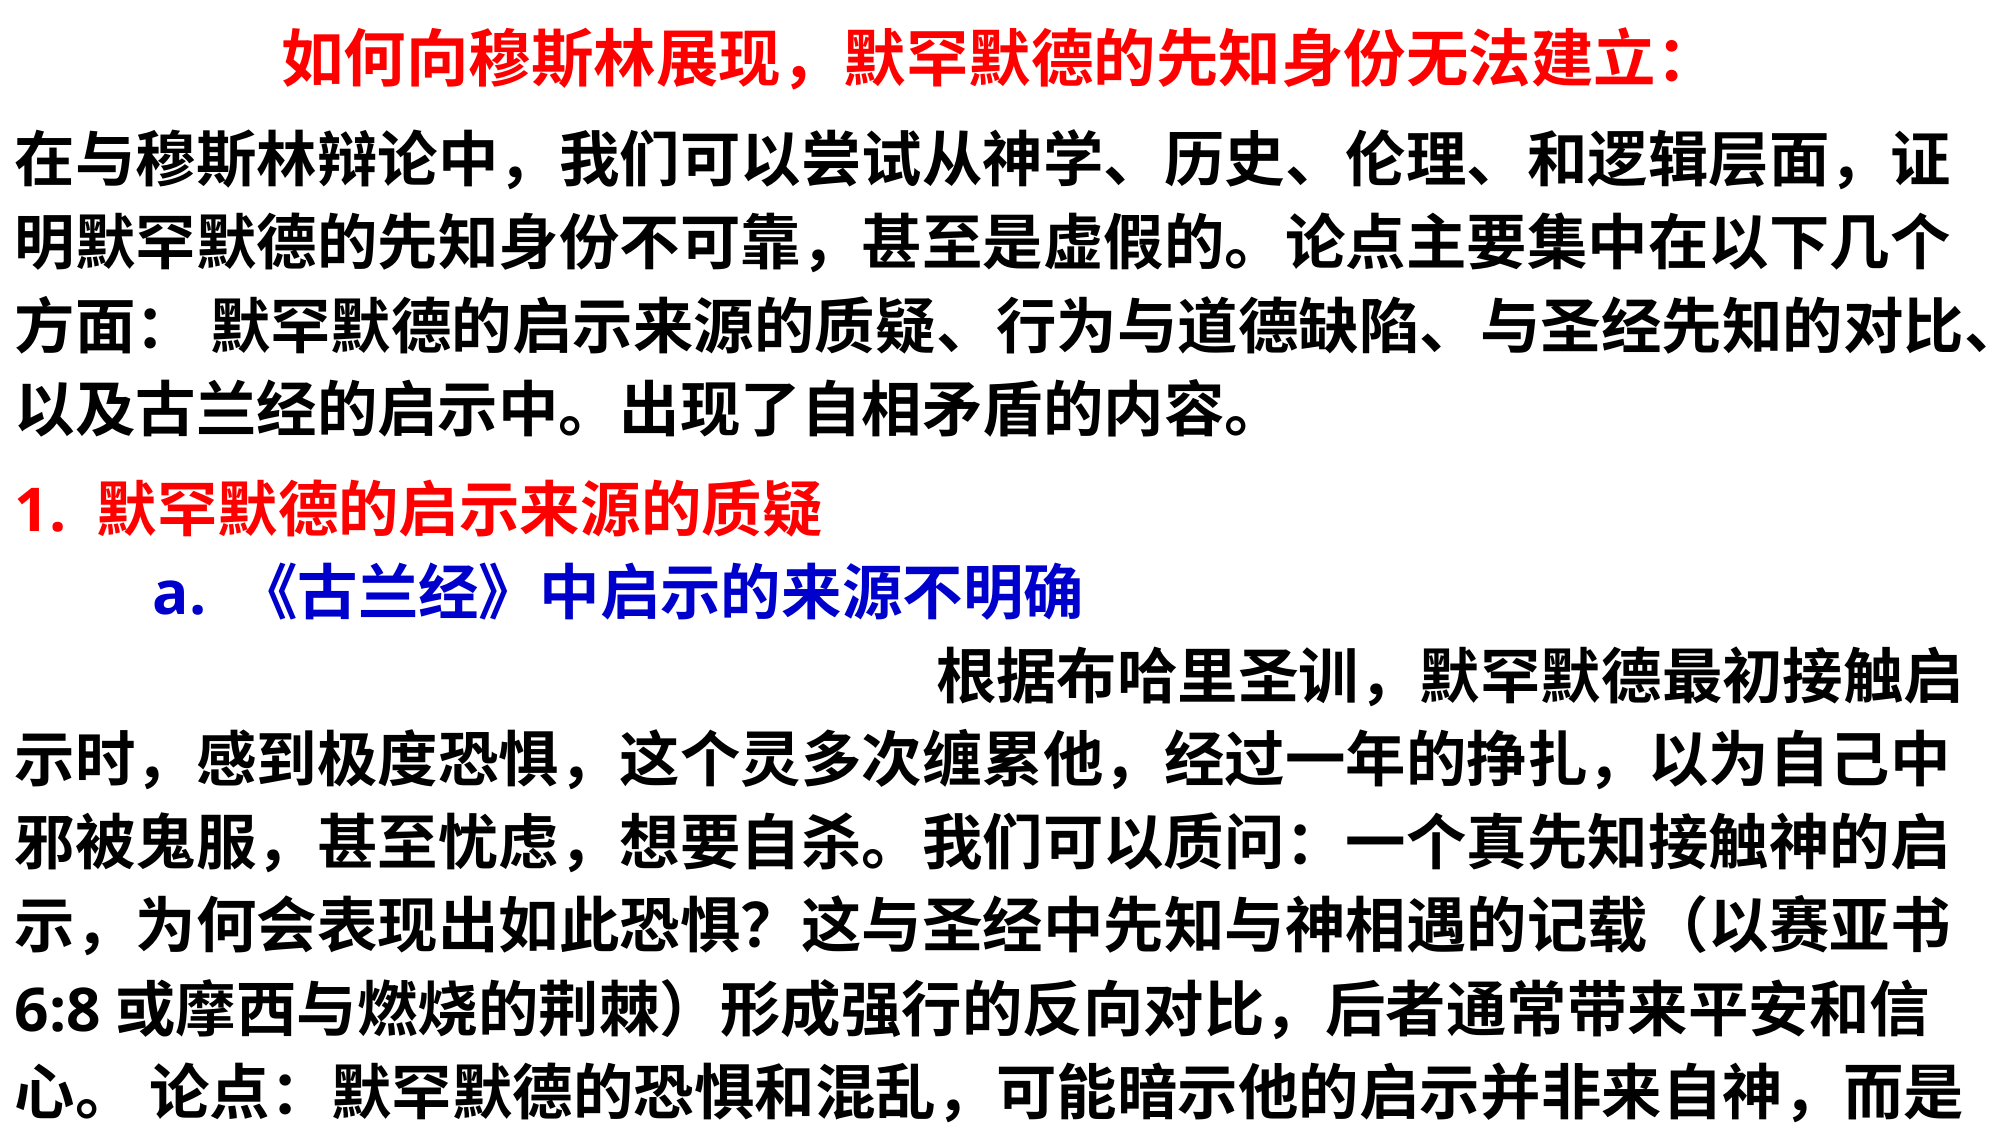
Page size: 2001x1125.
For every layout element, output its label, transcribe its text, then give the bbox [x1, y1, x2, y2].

text_box 如何向穆斯林展现，默罕默德的先知身份无法建立： 在与穆斯林辩论中，我们可以尝试从神学、历史、伦理、和逻辑层面，证明默罕默德的先知身份不可靠，甚至是虚假的。论点主要集中在以下几个方面： 默罕默德的启示来源的质疑、行为与道德缺陷、与圣经先知的对比、以及古兰经的启示中。出现了自相矛盾的内容。 1. 默罕默德的启示来源的质疑 a. 《古兰经》中启示的来源不明确 根据布哈里圣训，默罕默德最初接触启示时，感到极度恐惧，这个灵多次缠累他，经过一年的挣扎，以为自己中邪被鬼服，甚至忧虑，想要自杀。我们可以质问：一个真先知接触神的启示，为何会表现出如此恐惧？这与圣经中先知与神相遇的记载（以赛亚书6:8或摩西与燃烧的荆棘）形成强行的反向对比，后者通常带来平安和信心。 论点：默罕默德的恐惧和混乱，可能暗示他的启示并非来自神，而是来自欺骗性的灵或心理问题。 [0, 0, 2000, 1125]
